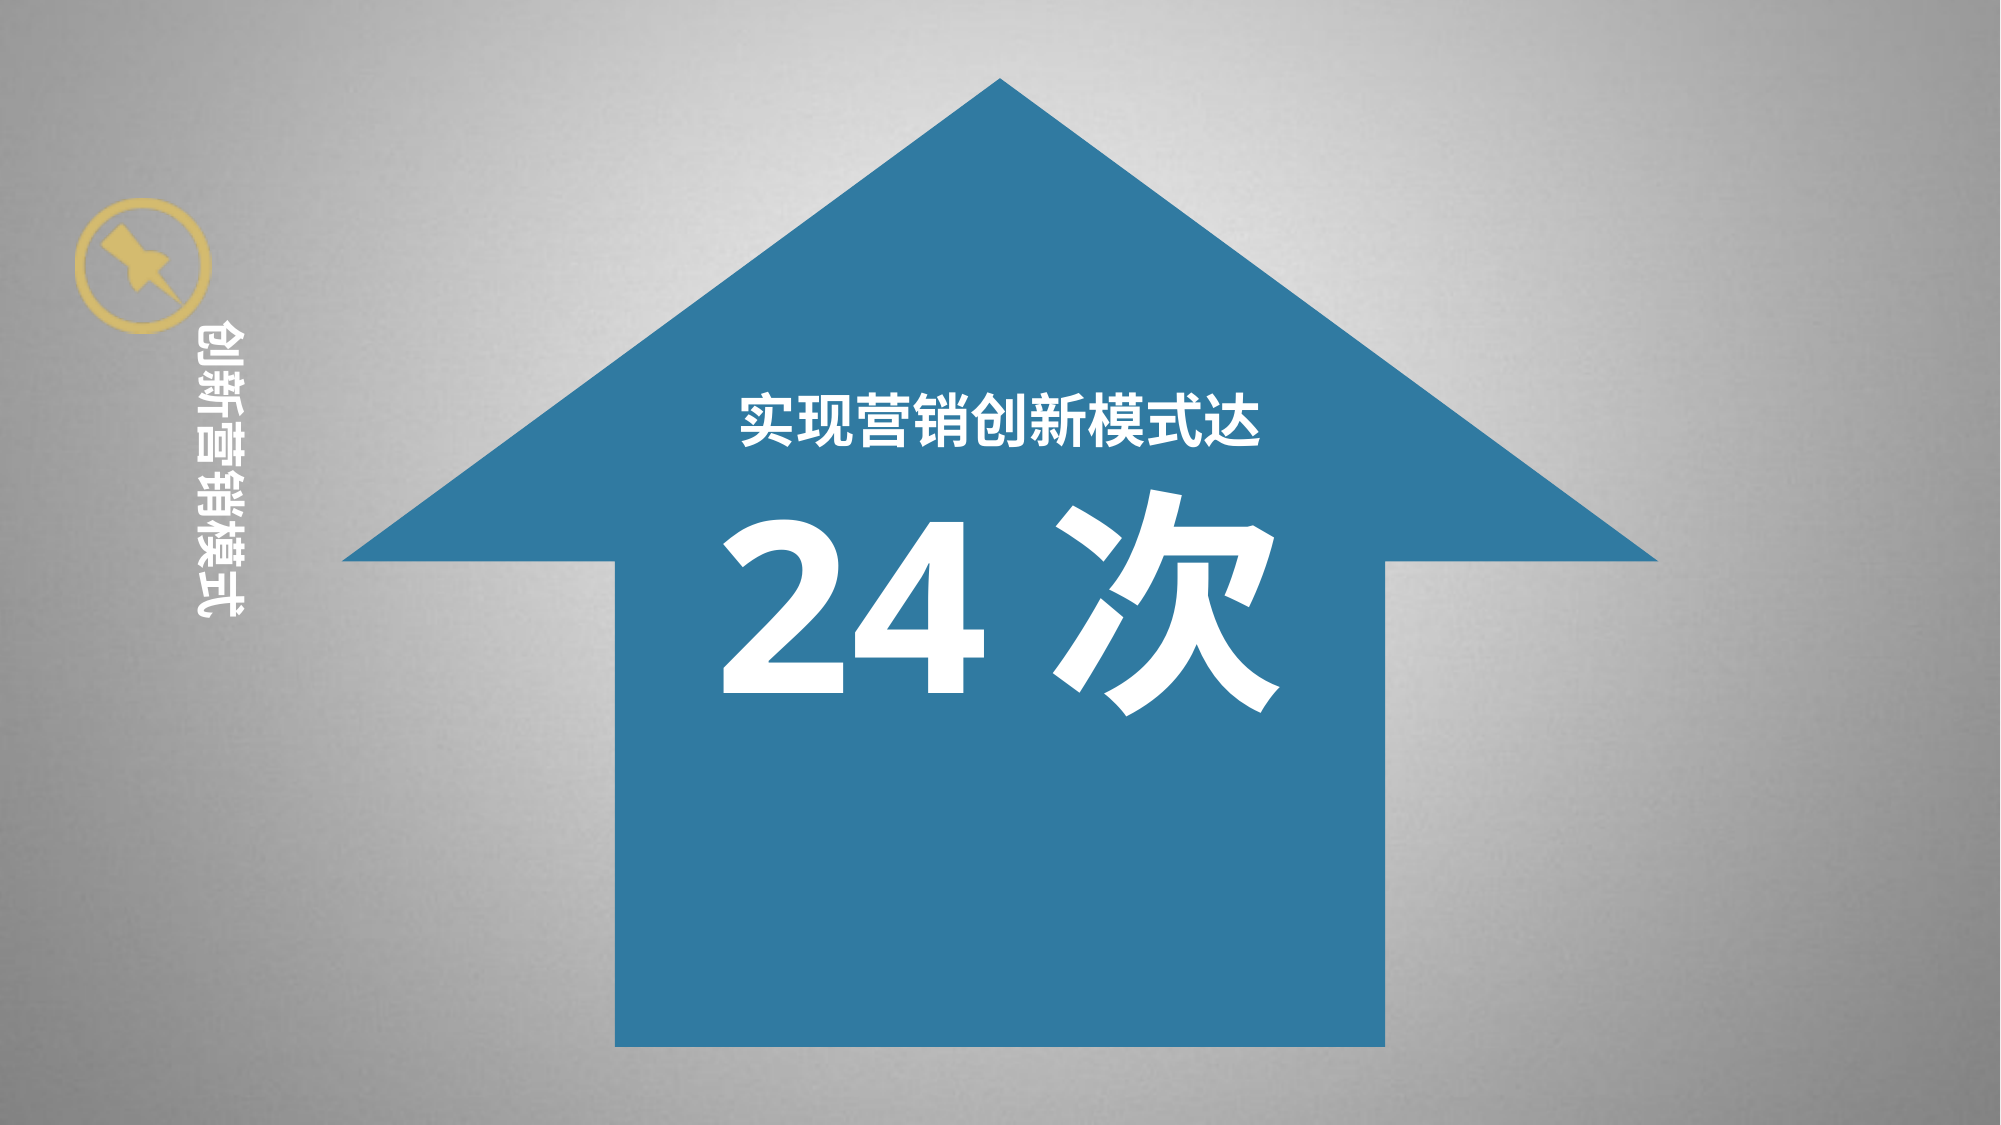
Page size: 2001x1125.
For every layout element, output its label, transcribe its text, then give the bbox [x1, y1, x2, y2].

text_box 实现营销创新模式达 24次 [341, 78, 1659, 1047]
text_box 创新营销模式 [169, 304, 260, 786]
picture [0, 0, 2001, 1125]
